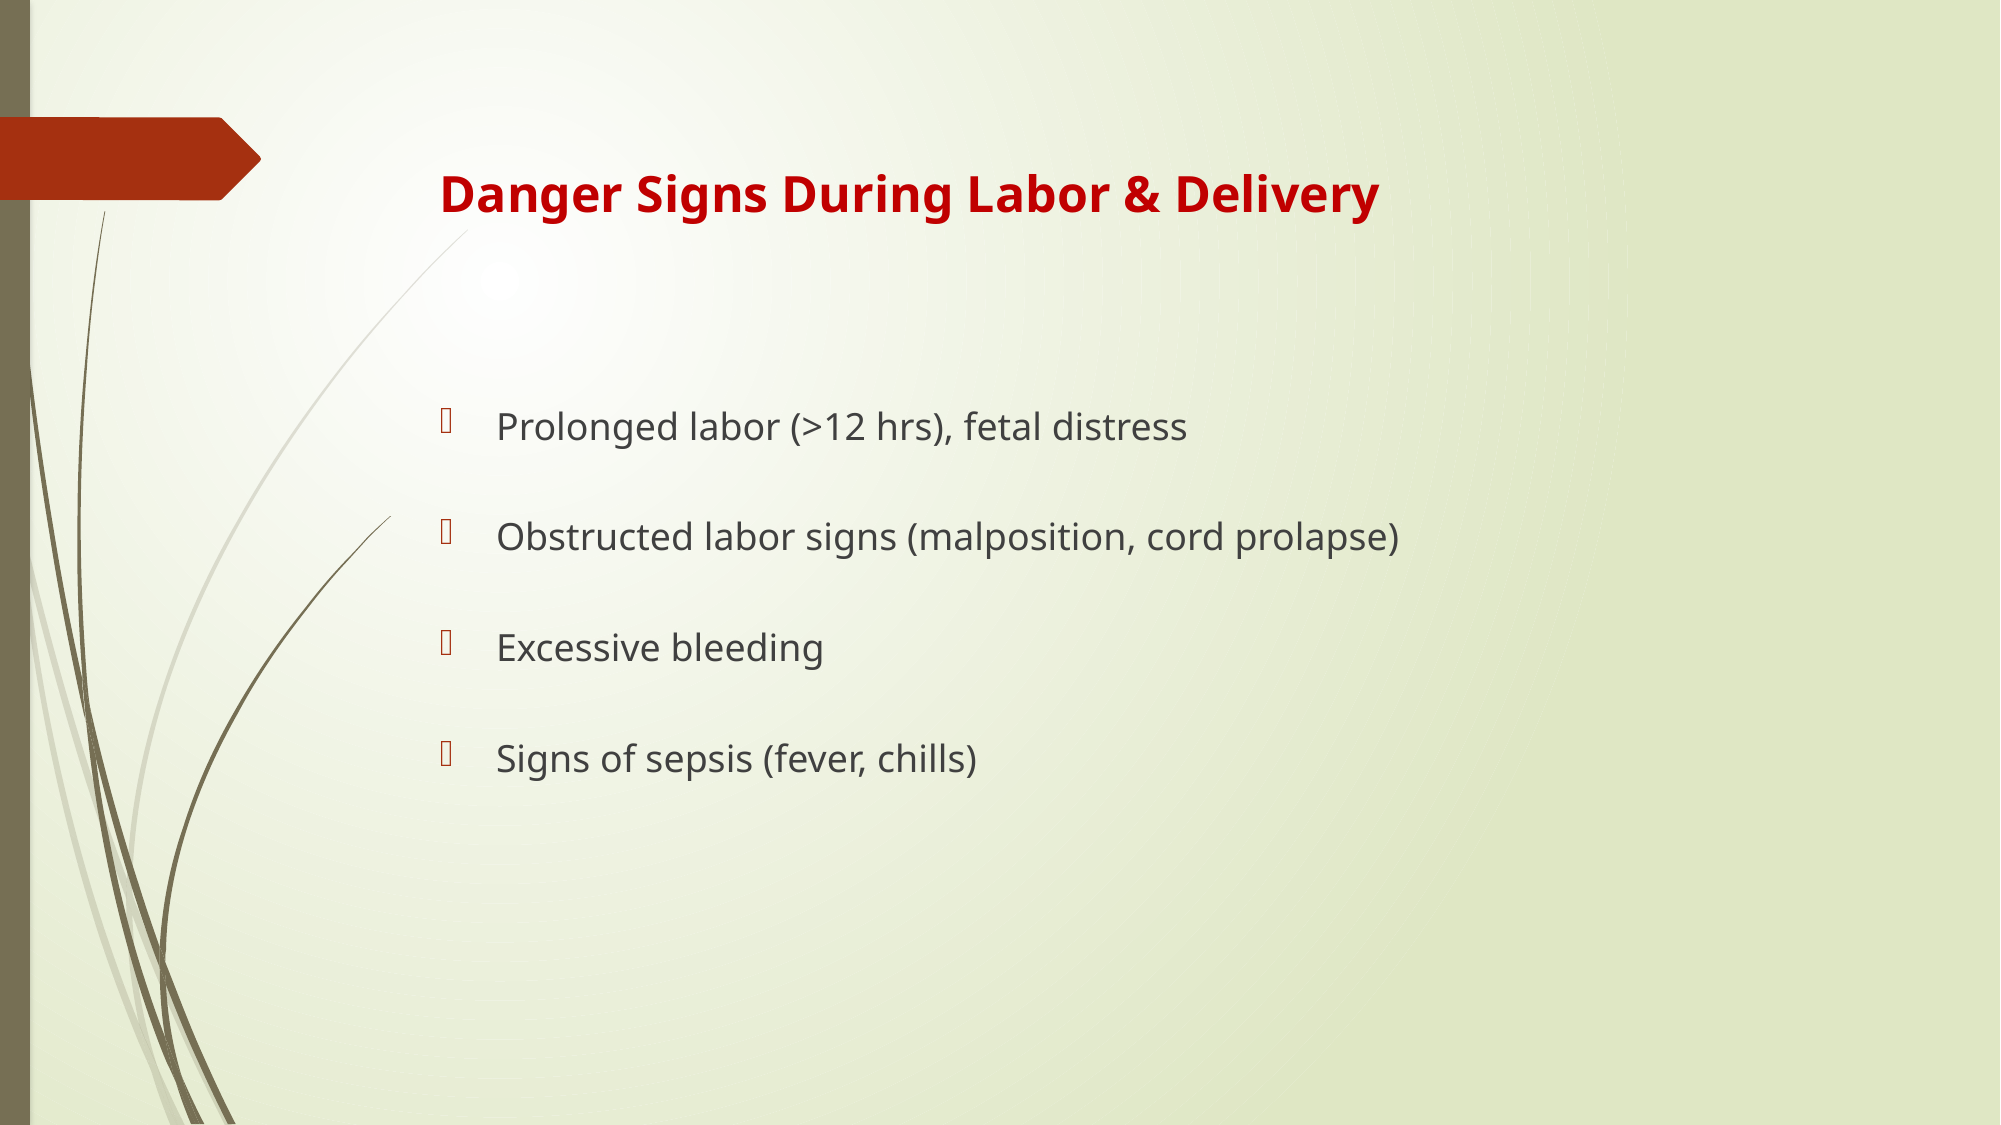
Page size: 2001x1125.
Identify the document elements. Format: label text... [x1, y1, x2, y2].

title Danger Signs During Labor & Delivery [424, 155, 1887, 350]
list Prolonged labor (>12 hrs), fetal distress Obstructed labor signs (malposition, cord prolapse) Excessive bleeding Signs of sepsis (fever, chills) [424, 350, 1888, 970]
